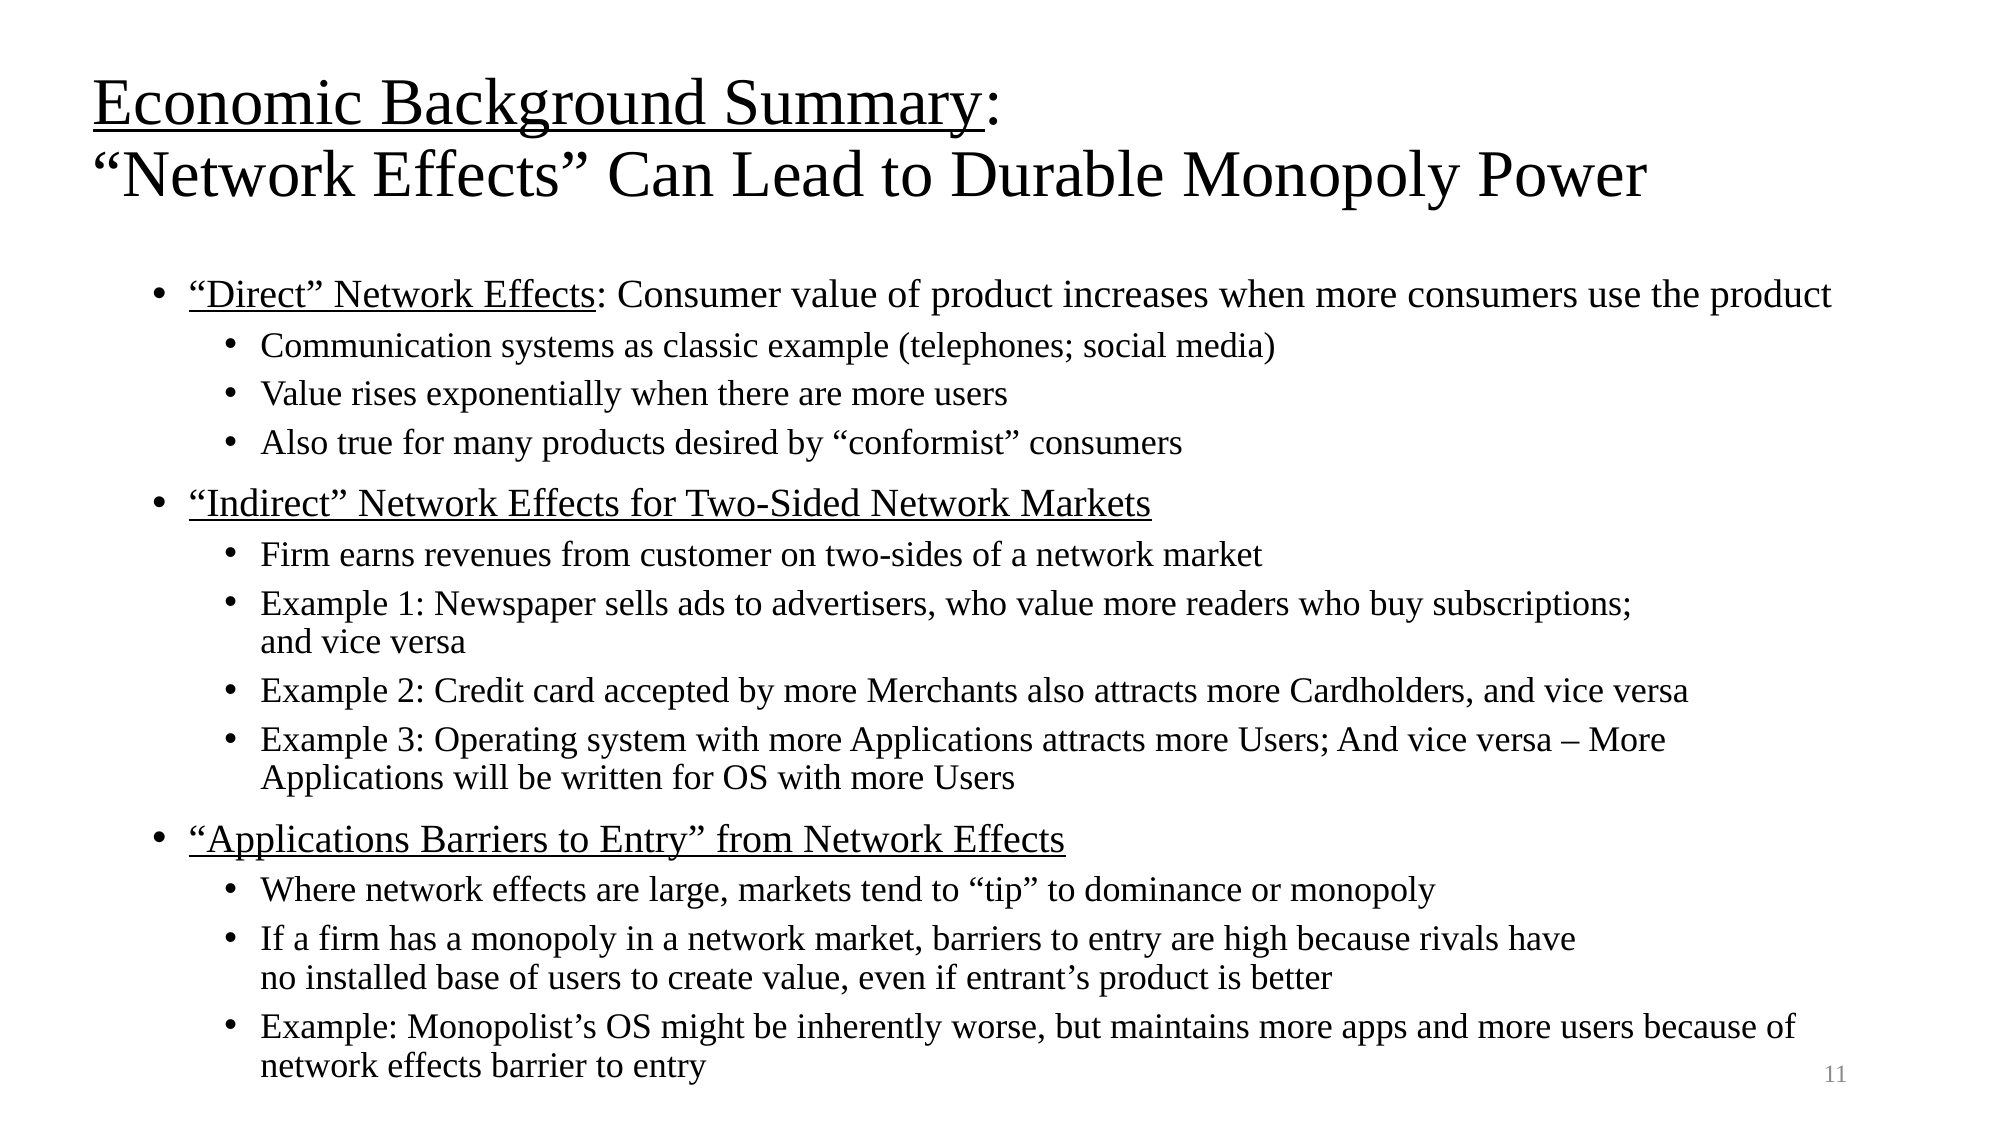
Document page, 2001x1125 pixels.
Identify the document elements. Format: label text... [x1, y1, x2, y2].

title Economic Background Summary: “Network Effects” Can Lead to Durable Monopoly Power [77, 30, 2000, 248]
slide_number 11 [1412, 1042, 1863, 1103]
list “Direct” Network Effects: Consumer value of product increases when more consumers use the product Communication systems as classic example (telephones; social media) Value rises exponentially when there are more users Also true for many products desired by “conformist” consumers “Indirect” Network Effects for Two-Sided Network Markets Firm earns revenues from customer on two-sides of a network market Example 1: Newspaper sells ads to advertisers, who value more readers who buy subscriptions; and vice versa Example 2: Credit card accepted by more Merchants also attracts more Cardholders, and vice versa Example 3: Operating system with more Applications attracts more Users; And vice versa – More Applications will be written for OS with more Users “Applications Barriers to Entry” from Network Effects Where network effects are large, markets tend to “tip” to dominance or monopoly If a firm has a monopoly in a network market, barriers to entry are high because rivals have no installed base of users to create value, even if entrant’s product is better Example: Monopolist’s OS might be inherently worse, but maintains more apps and more users because of network effects barrier to entry [137, 265, 1863, 1125]
